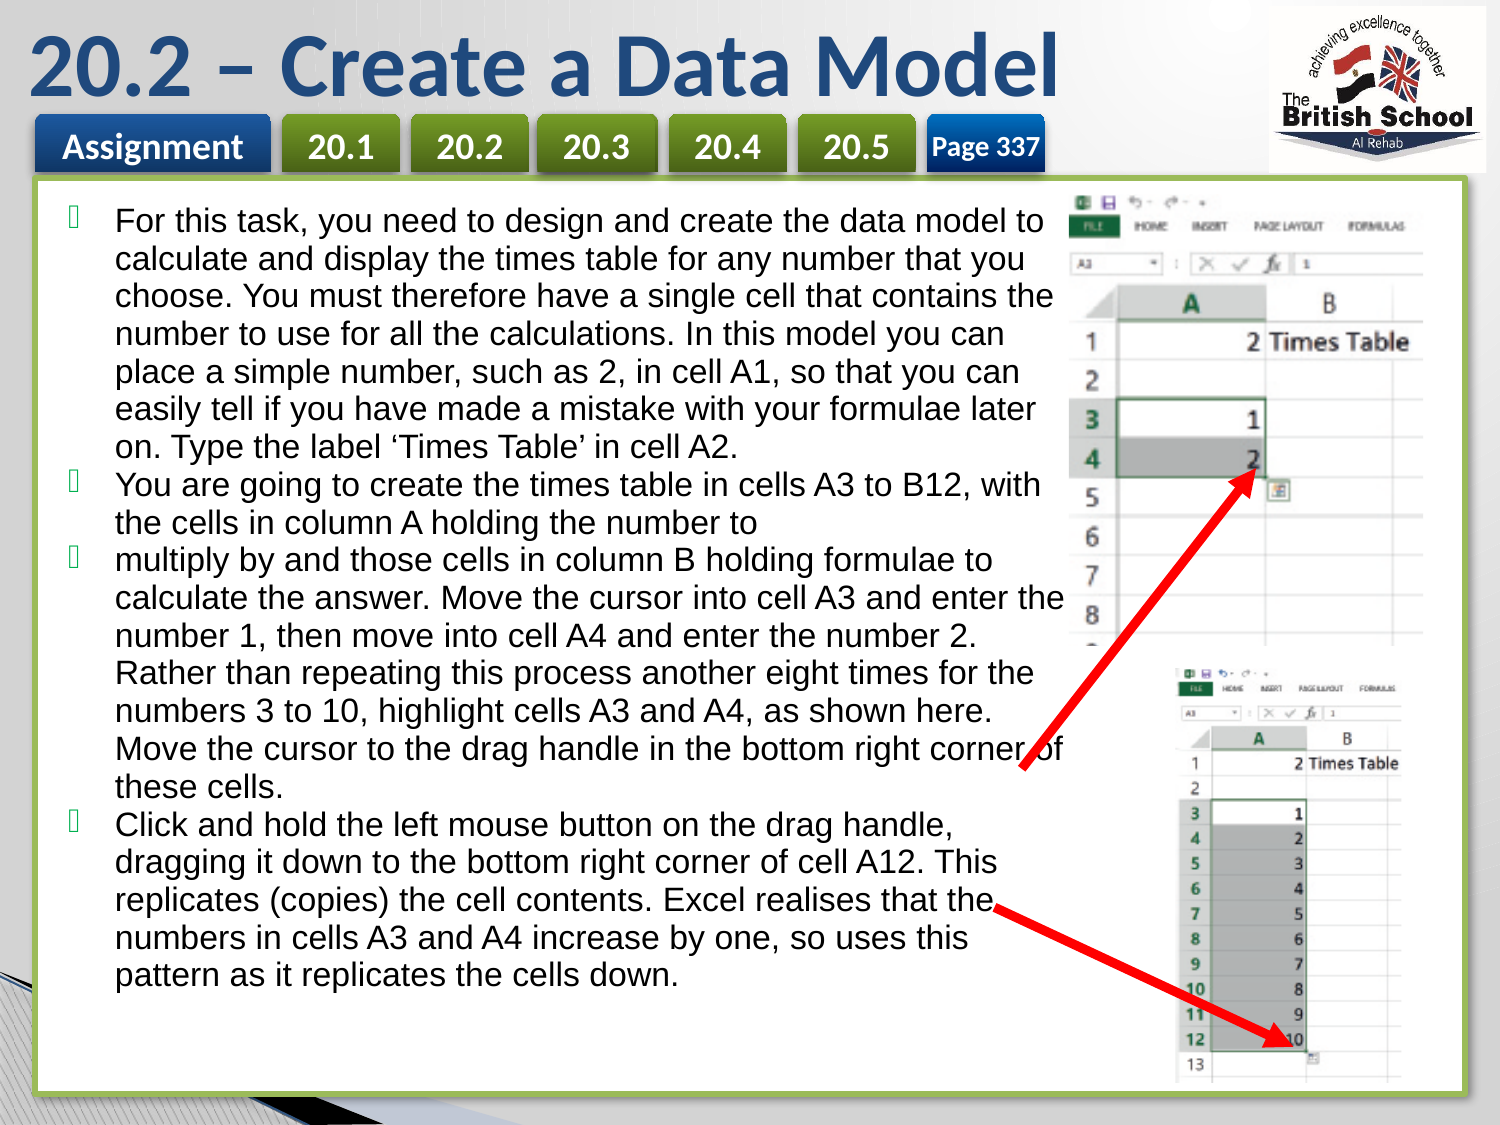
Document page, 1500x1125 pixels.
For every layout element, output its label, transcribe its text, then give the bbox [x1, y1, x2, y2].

text_box Page 337 [927, 113, 1046, 173]
text_box 20.3 [537, 113, 656, 173]
picture [1269, 6, 1487, 173]
picture [281, 1114, 303, 1125]
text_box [1021, 467, 1257, 769]
picture [1068, 193, 1424, 646]
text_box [994, 907, 1294, 1048]
picture [1174, 668, 1402, 1083]
table_header For this task, you need to design and create the data model to calculate and display the times table for any number that you choose. You must therefore have a single cell that contains the number to use for all the calculations. In this model you can place a simple number, such as 2, in cell A1, so that you can easily tell if you have made a mistake with your formulae later on. Type the label ‘Times Table’ in cell A2. You are going to create the times table in cells A3 to B12, with the cells in column A holding the number to multiply by and those cells in column B holding formulae to calculate the answer. Move the cursor into cell A3 and enter the number 1, then move into cell A4 and enter the number 2. Rather than repeating this process another eight times for the numbers 3 to 10, highlight cells A3 and A4, as shown here. Move the cursor to the drag handle in the bottom right corner of these cells. Click and hold the left mouse button on the drag handle, dragging it down to the bottom right corner of cell A12. This replicates (copies) the cell contents. Excel realises that the numbers in cells A3 and A4 increase by one, so uses this pattern as it replicates the cells down. [53, 194, 1093, 1002]
title 20.2 – Create a Data Model [14, 6, 1270, 114]
